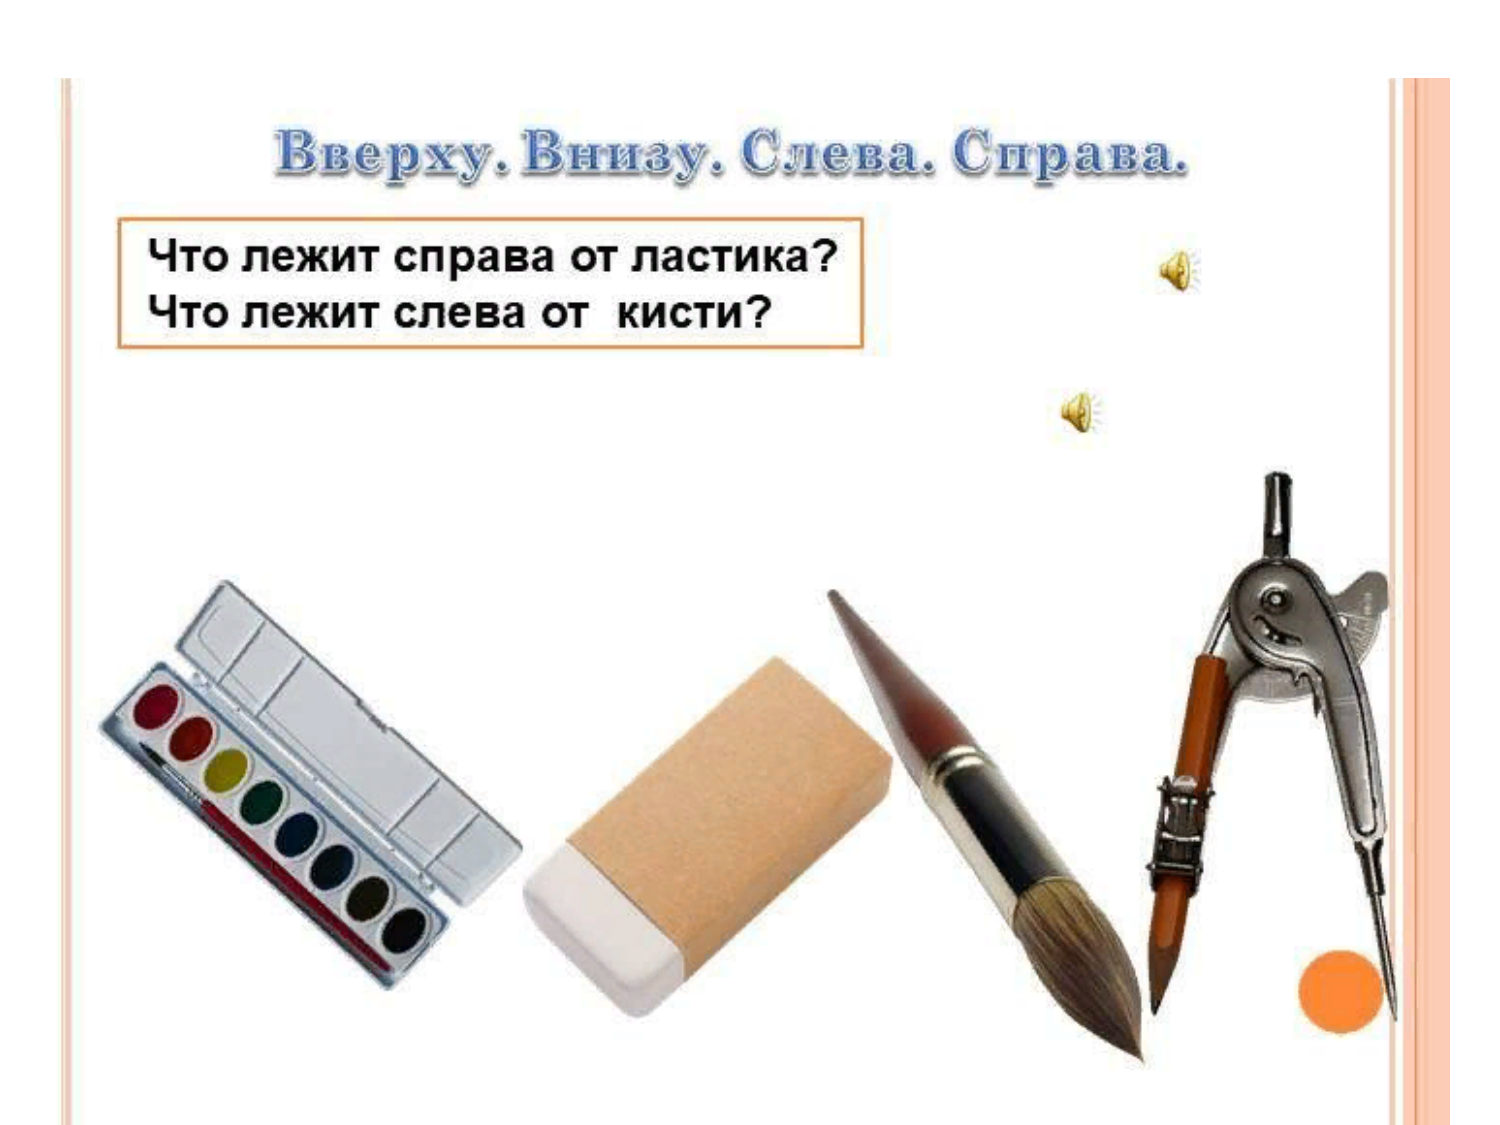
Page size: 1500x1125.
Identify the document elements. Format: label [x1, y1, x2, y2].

picture [53, 77, 1451, 1125]
